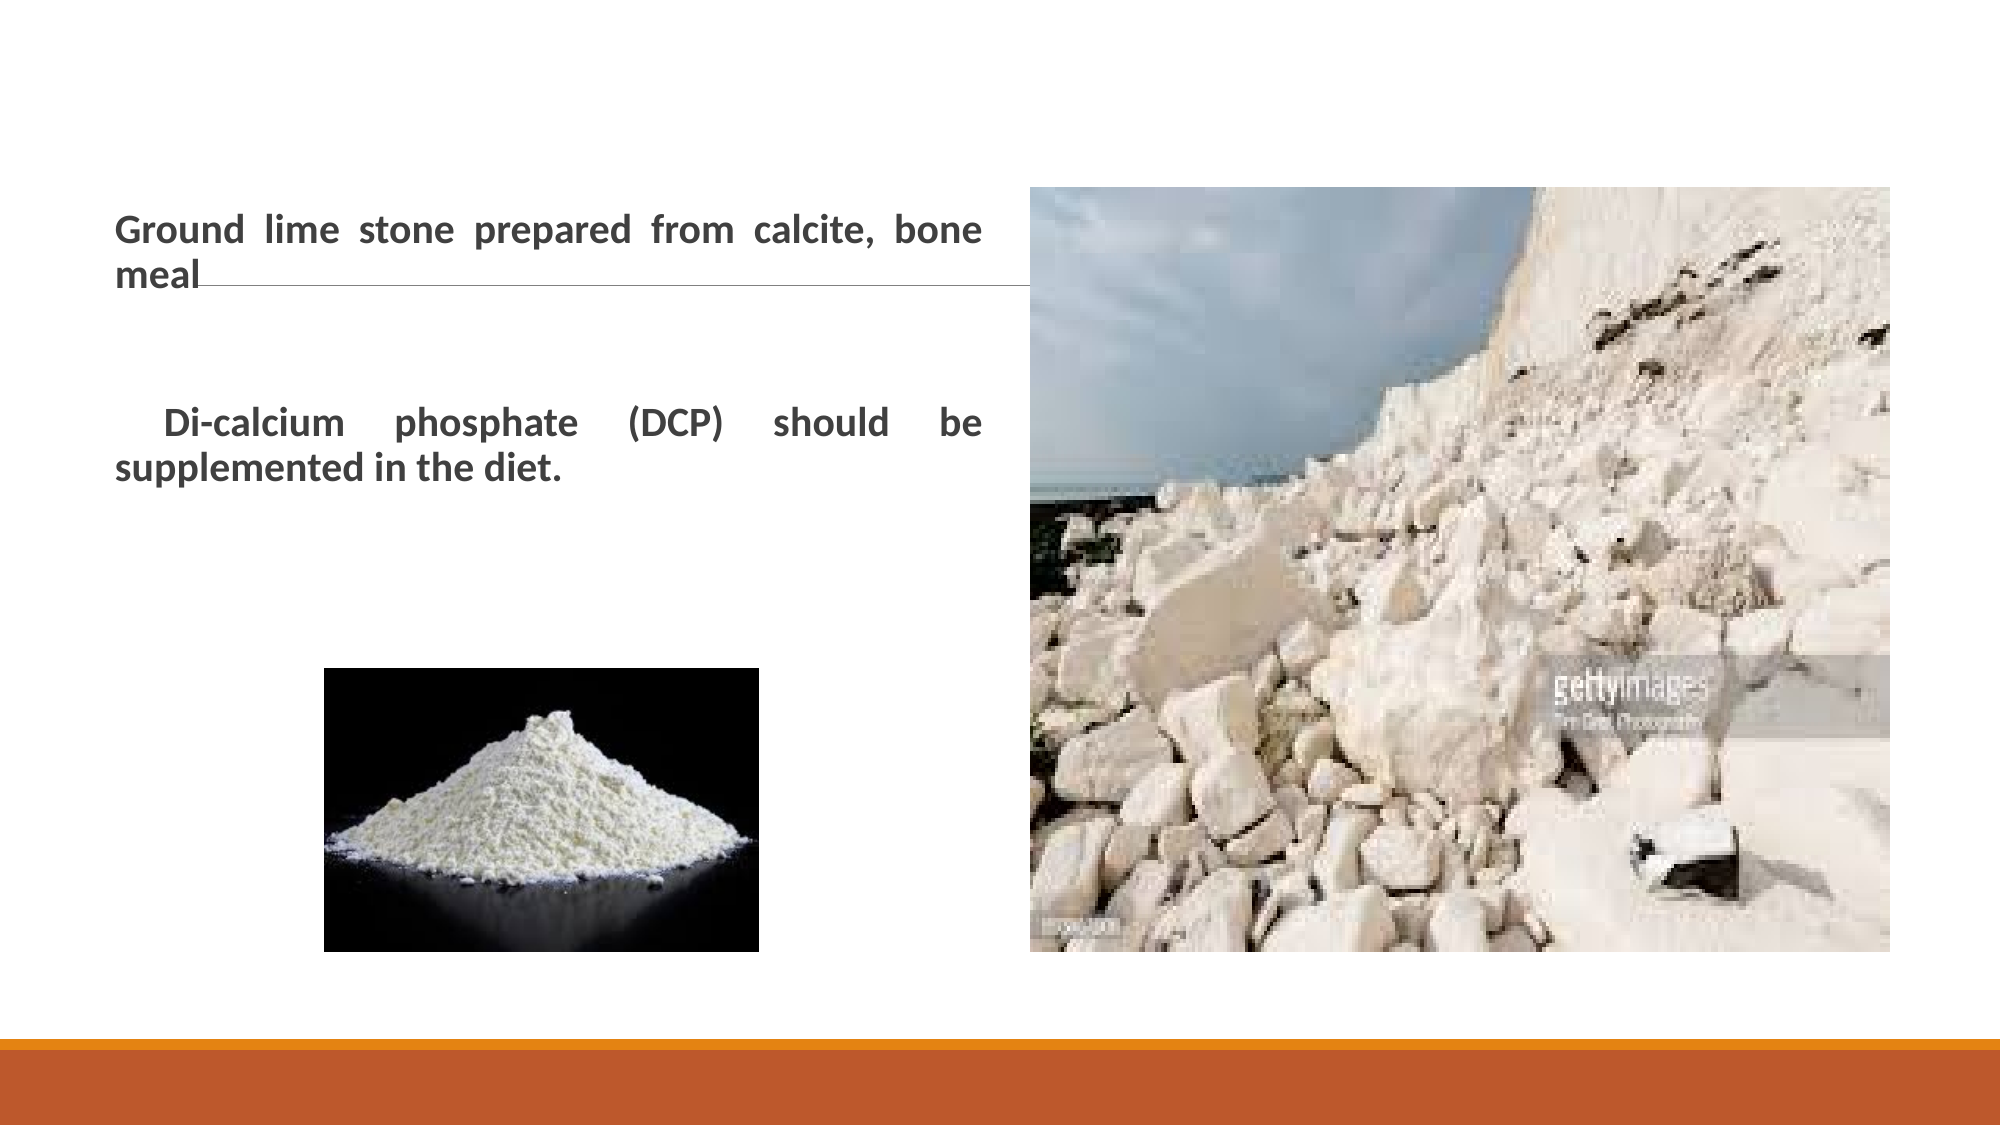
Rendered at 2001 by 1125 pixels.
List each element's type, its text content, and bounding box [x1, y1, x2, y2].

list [323, 668, 760, 953]
list Ground lime stone prepared from calcite, bone meal Di-calcium phosphate (DCP) should be supplemented in the diet. [99, 200, 984, 591]
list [1029, 186, 1890, 953]
